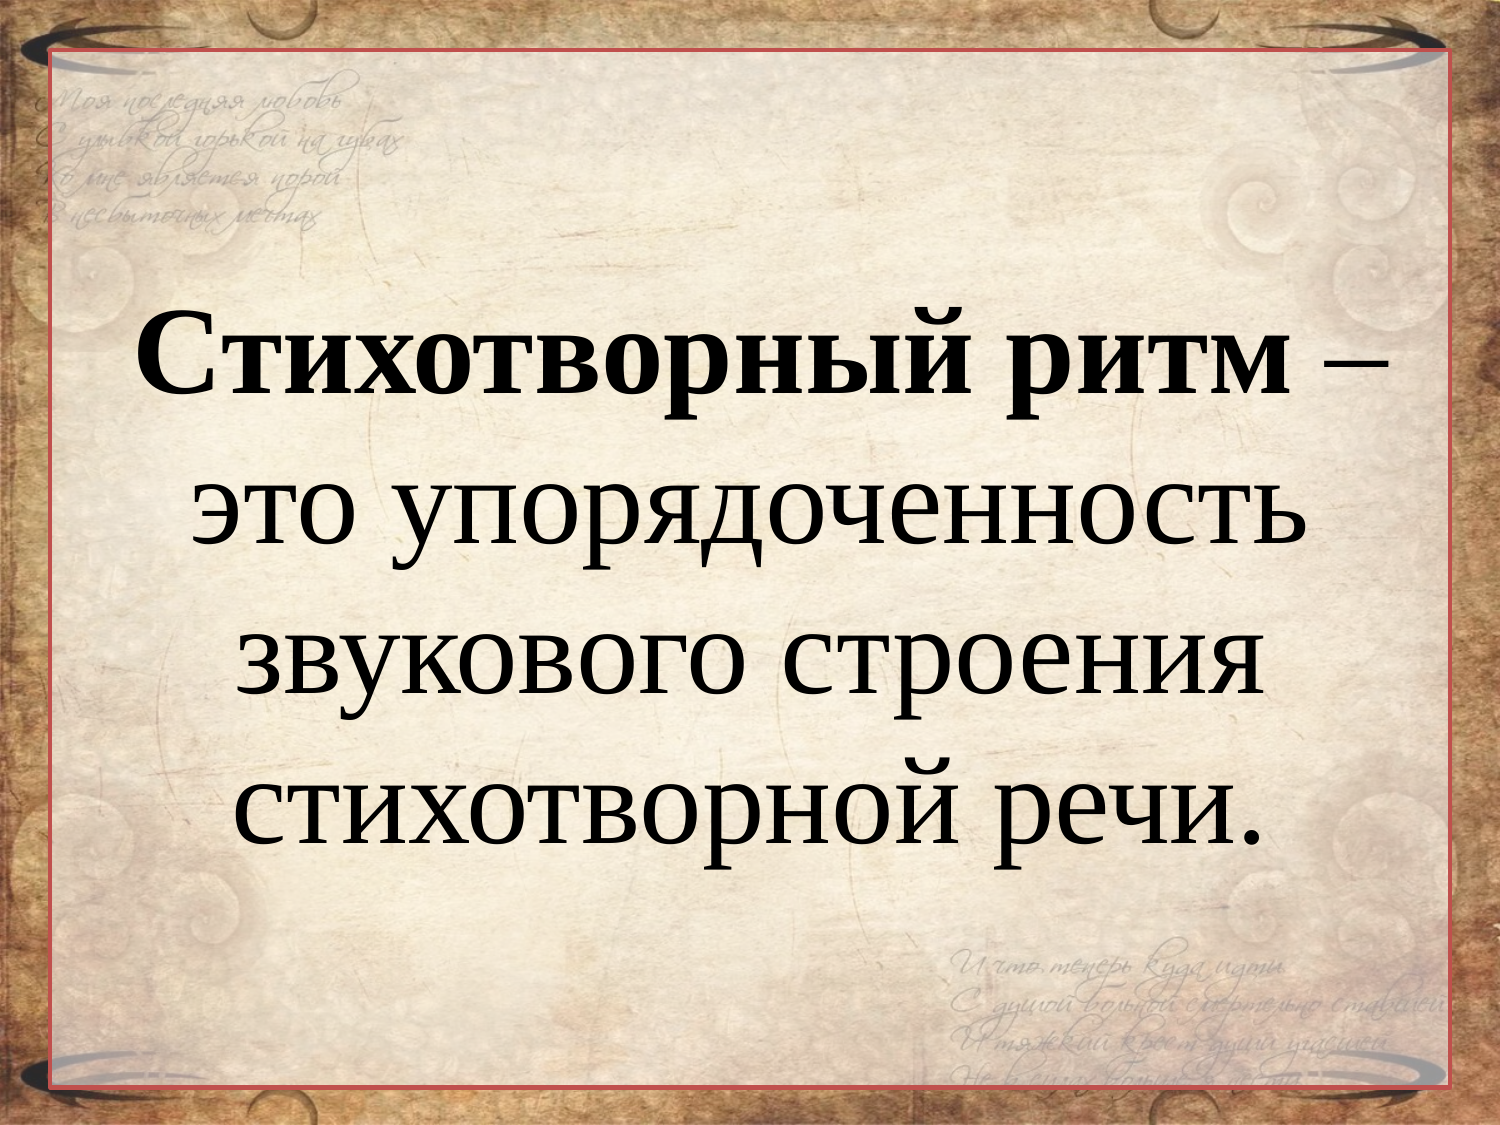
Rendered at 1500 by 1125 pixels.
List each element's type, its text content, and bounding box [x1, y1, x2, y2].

title Стихотворный ритм – это упорядоченность звукового строения стихотворной речи. [48, 48, 1452, 1090]
